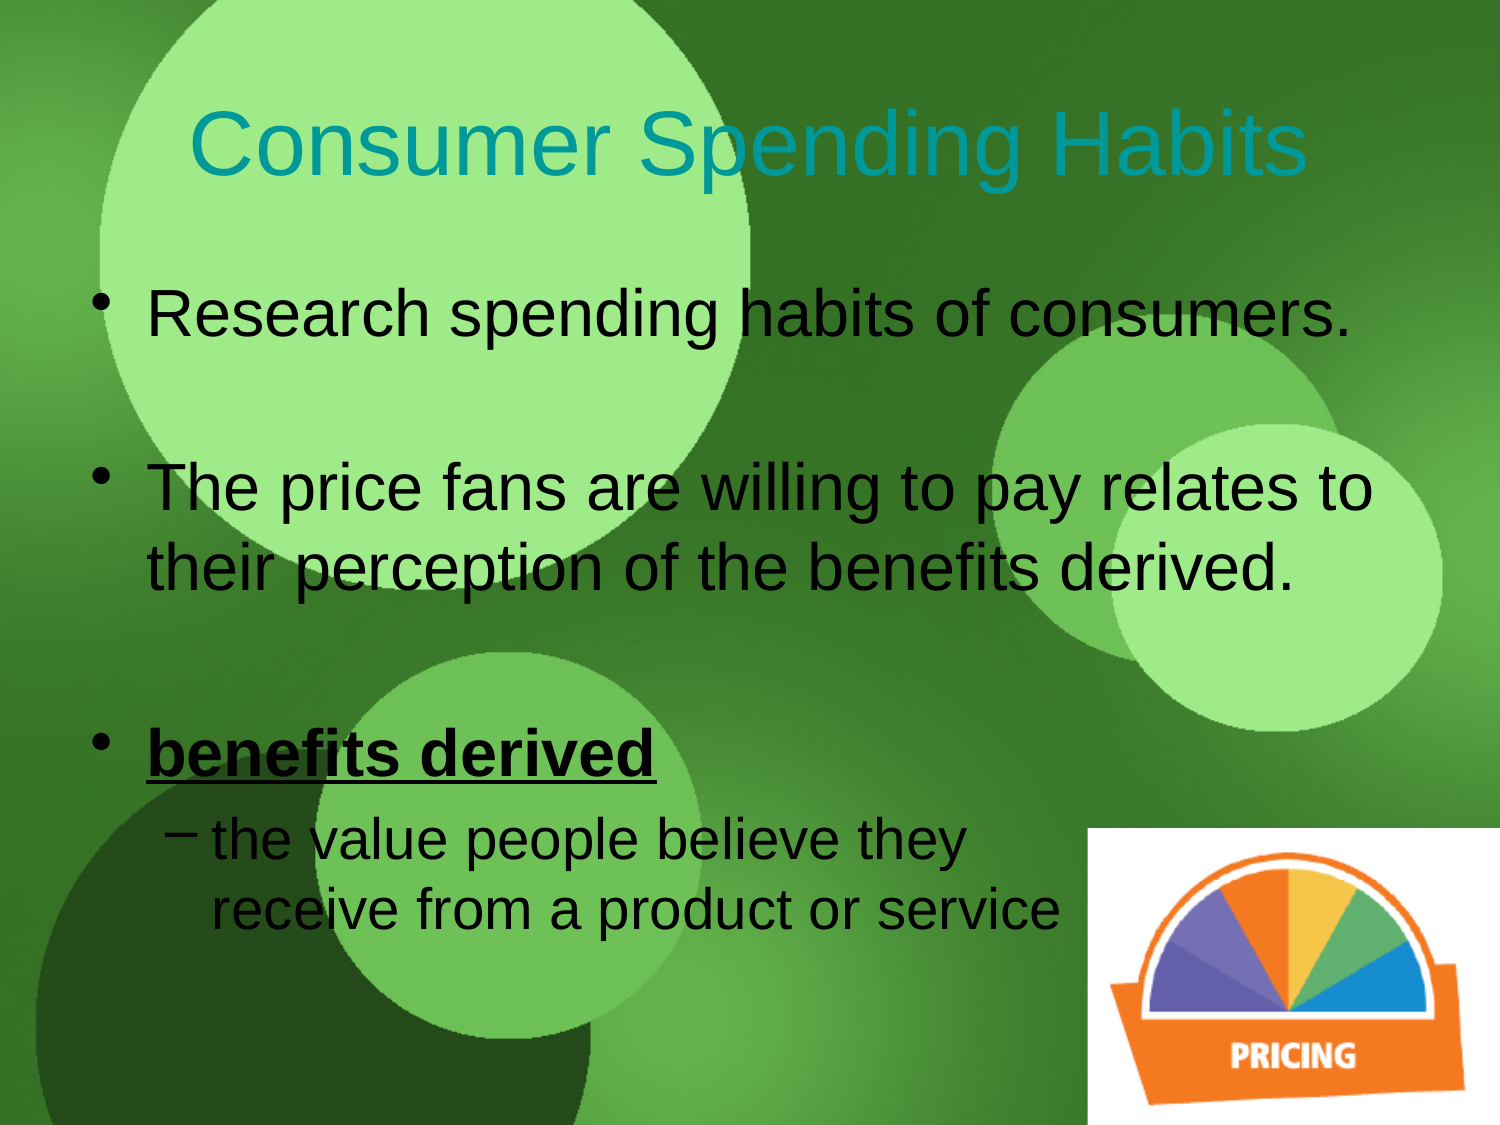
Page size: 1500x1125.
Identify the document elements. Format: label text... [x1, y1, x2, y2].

slide_number 19 [1074, 1076, 1082, 1103]
title Consumer Spending Habits [74, 44, 1426, 233]
list Research spending habits of consumers. The price fans are willing to pay relates to their perception of the benefits derived. benefits derived the value people believe they receive from a product or service [74, 262, 1426, 1076]
picture [0, 0, 1500, 1125]
